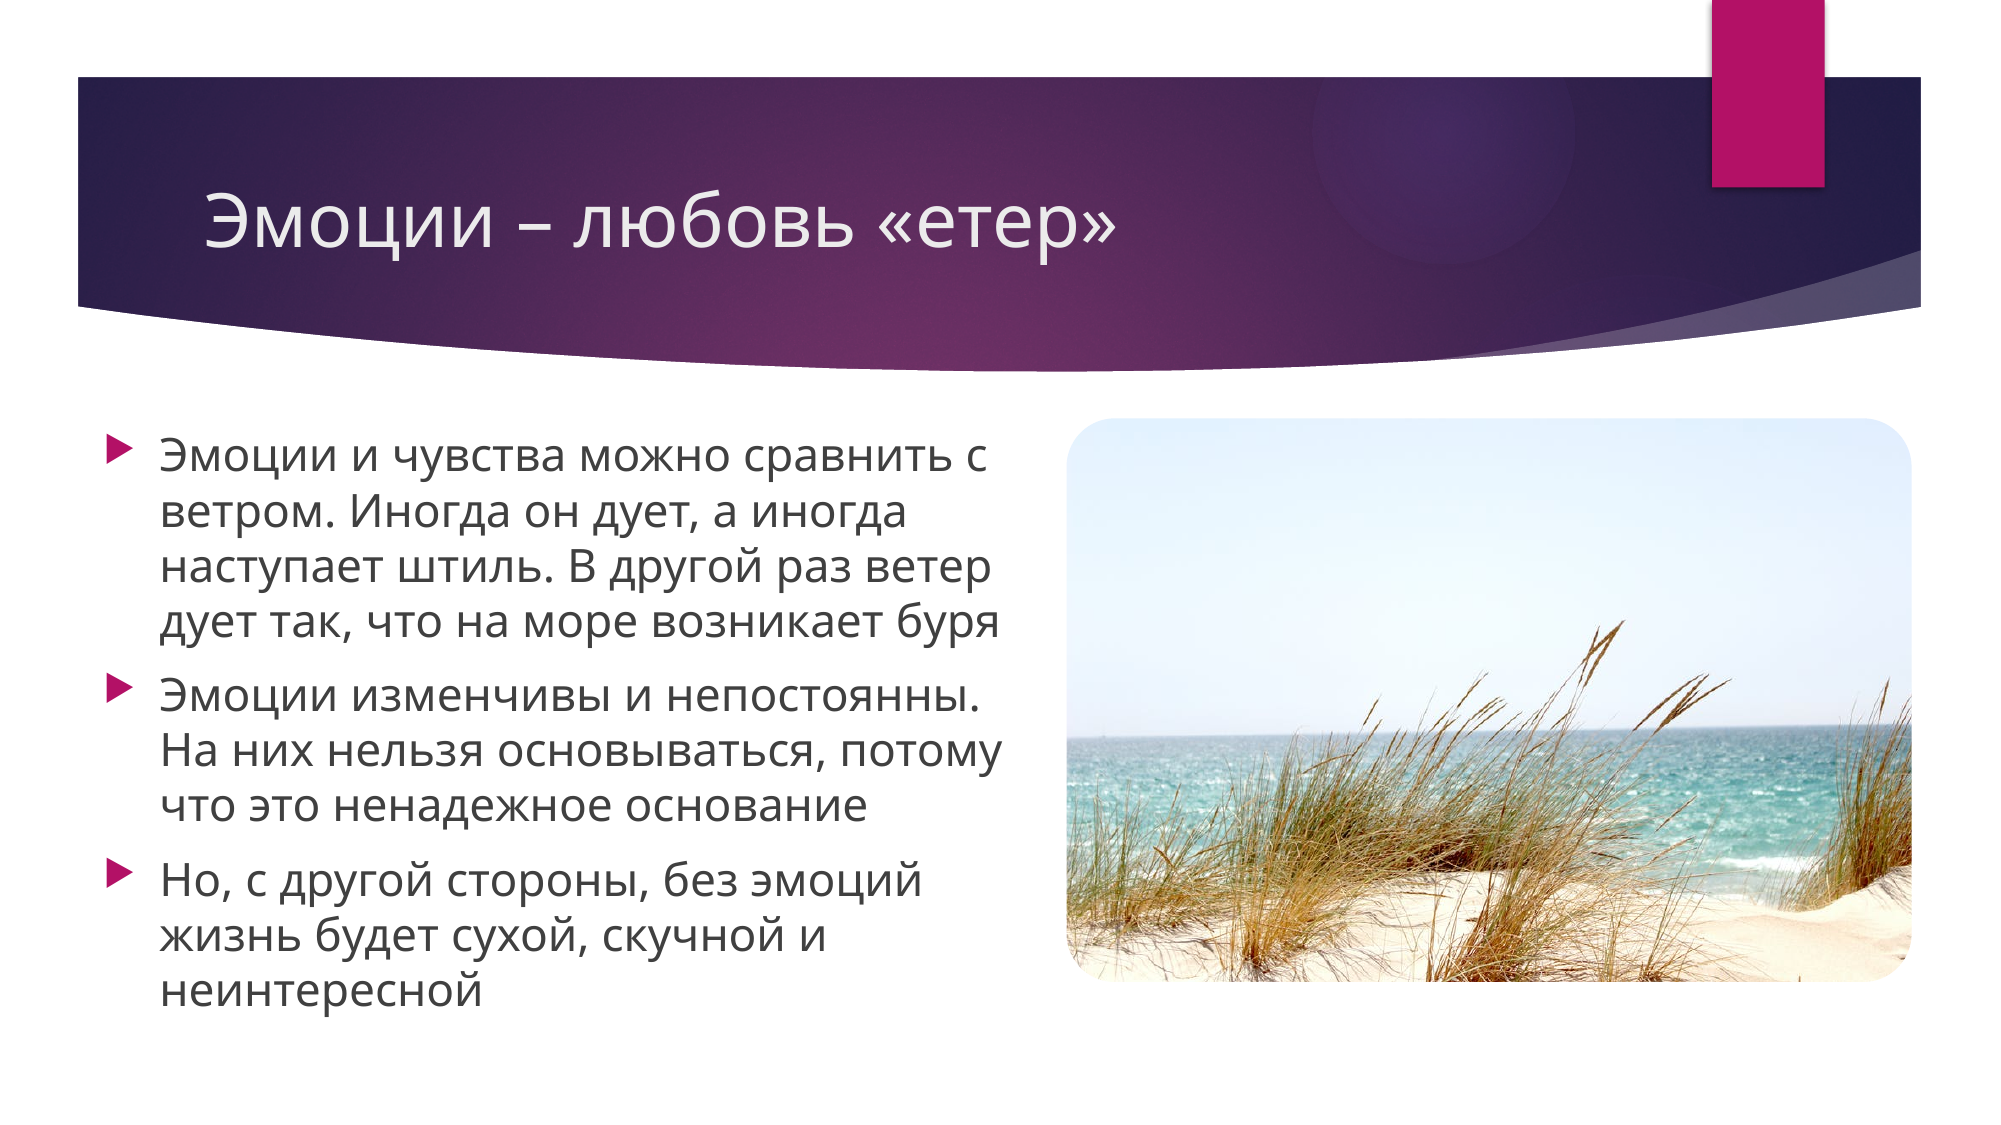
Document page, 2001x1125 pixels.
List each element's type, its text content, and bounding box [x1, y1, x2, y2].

list Эмоции и чувства можно сравнить с ветром. Иногда он дует, а иногда наступает штиль. В другой раз ветер дует так, что на море возникает буря Эмоции изменчивы и непостоянны. На них нельзя основываться, потому что это ненадежное основание Но, с другой стороны, без эмоций жизнь будет сухой, скучной и неинтересной [88, 418, 1024, 1063]
title Эмоции – любовь «етер» [189, 159, 1627, 276]
picture [1066, 418, 1912, 983]
